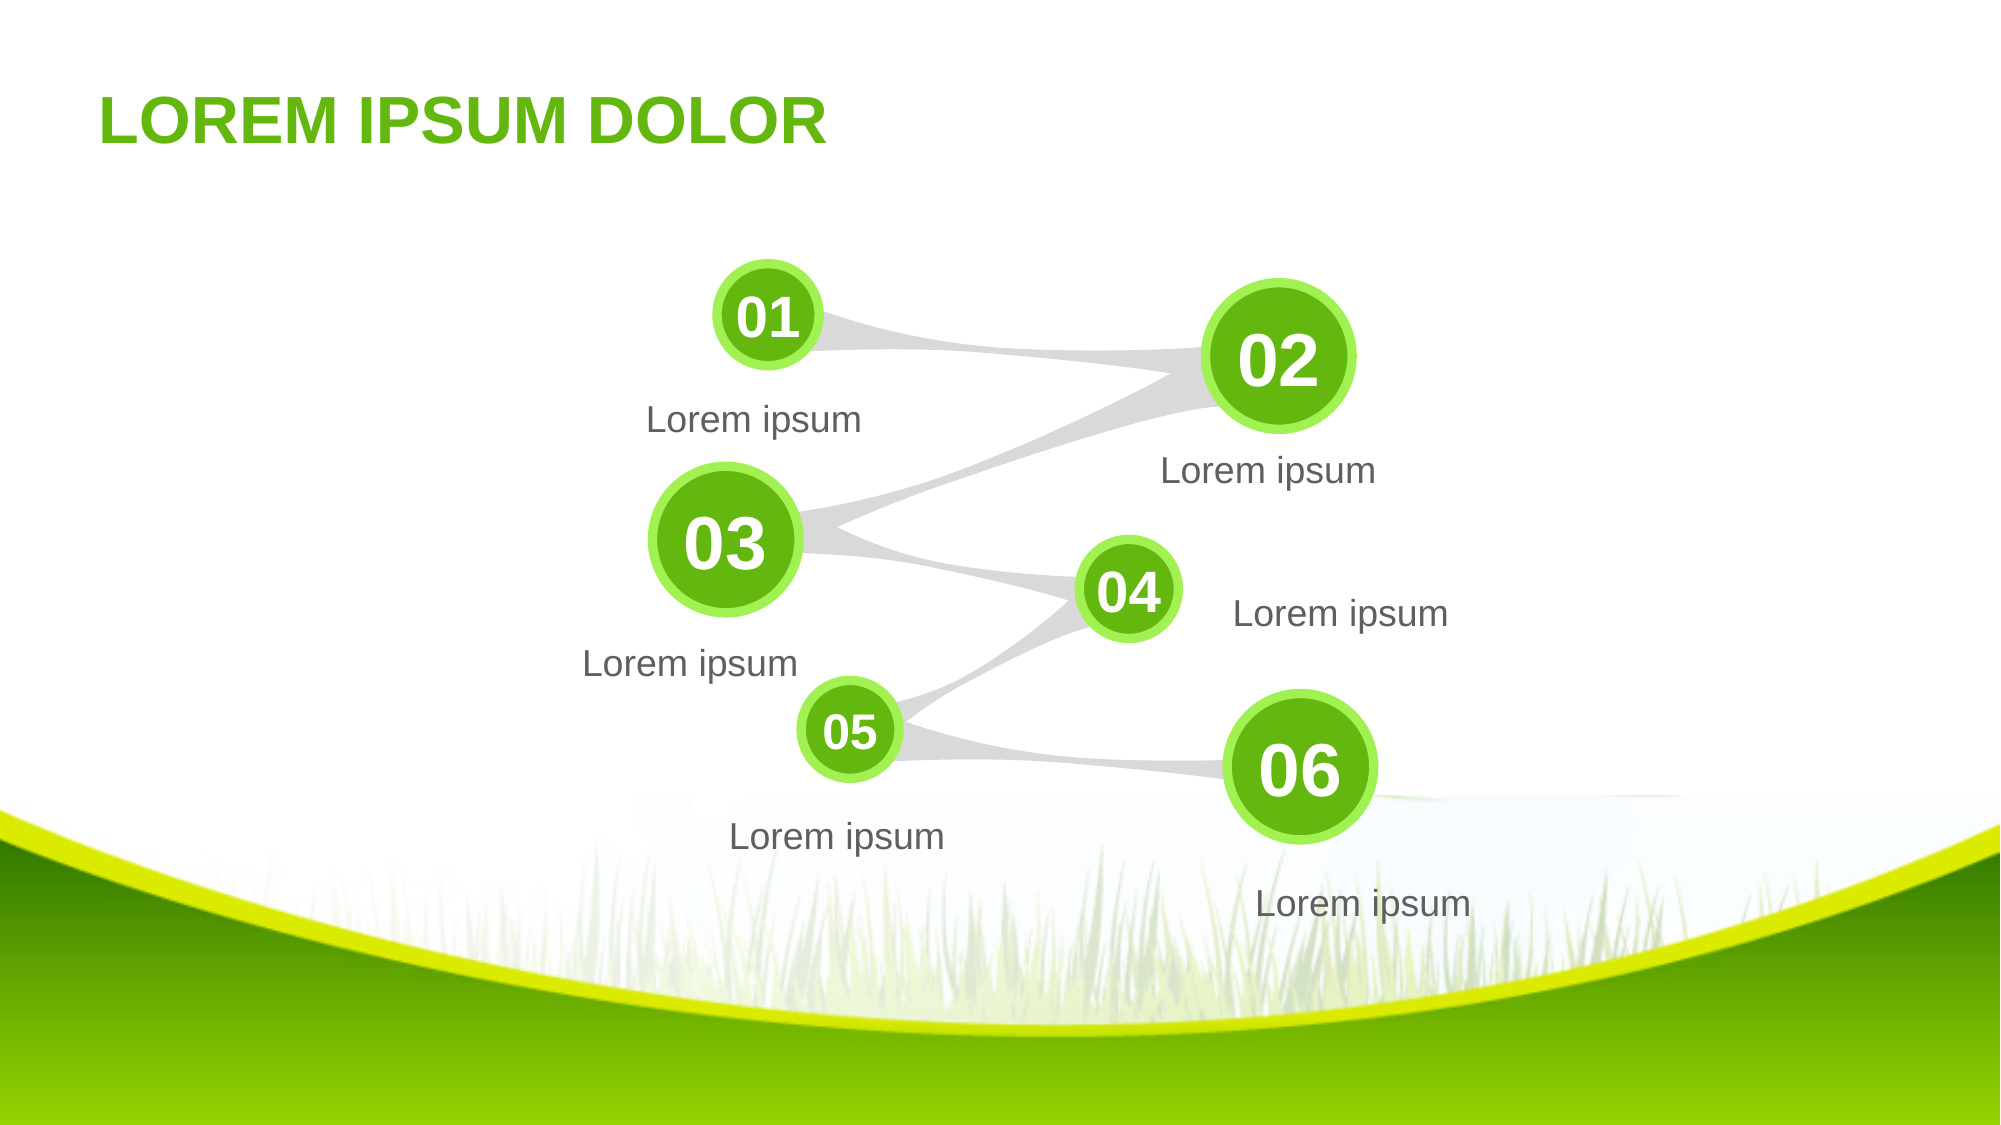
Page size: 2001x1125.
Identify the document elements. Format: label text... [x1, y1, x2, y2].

text_box [811, 309, 1206, 374]
text_box Lorem ipsum [1193, 553, 1499, 660]
text_box 06 [1227, 693, 1374, 840]
picture [0, 795, 2000, 1125]
text_box Lorem ipsum [1117, 431, 1429, 497]
text_box [801, 527, 1081, 605]
text_box [795, 354, 1221, 545]
text_box [892, 722, 1228, 780]
text_box 05 [801, 680, 900, 776]
text_box Lorem ipsum [686, 776, 998, 884]
text_box Lorem ipsum [540, 603, 851, 710]
text_box [892, 601, 1095, 727]
text_box Lorem ipsum [603, 359, 915, 467]
text_box Lorem ipsum [1215, 843, 1522, 951]
text_box LOREM IPSUM DOLOR [83, 51, 1269, 166]
text_box 02 [1205, 282, 1353, 430]
text_box 04 [1079, 539, 1179, 639]
text_box 01 [716, 263, 820, 359]
text_box 03 [652, 467, 800, 603]
